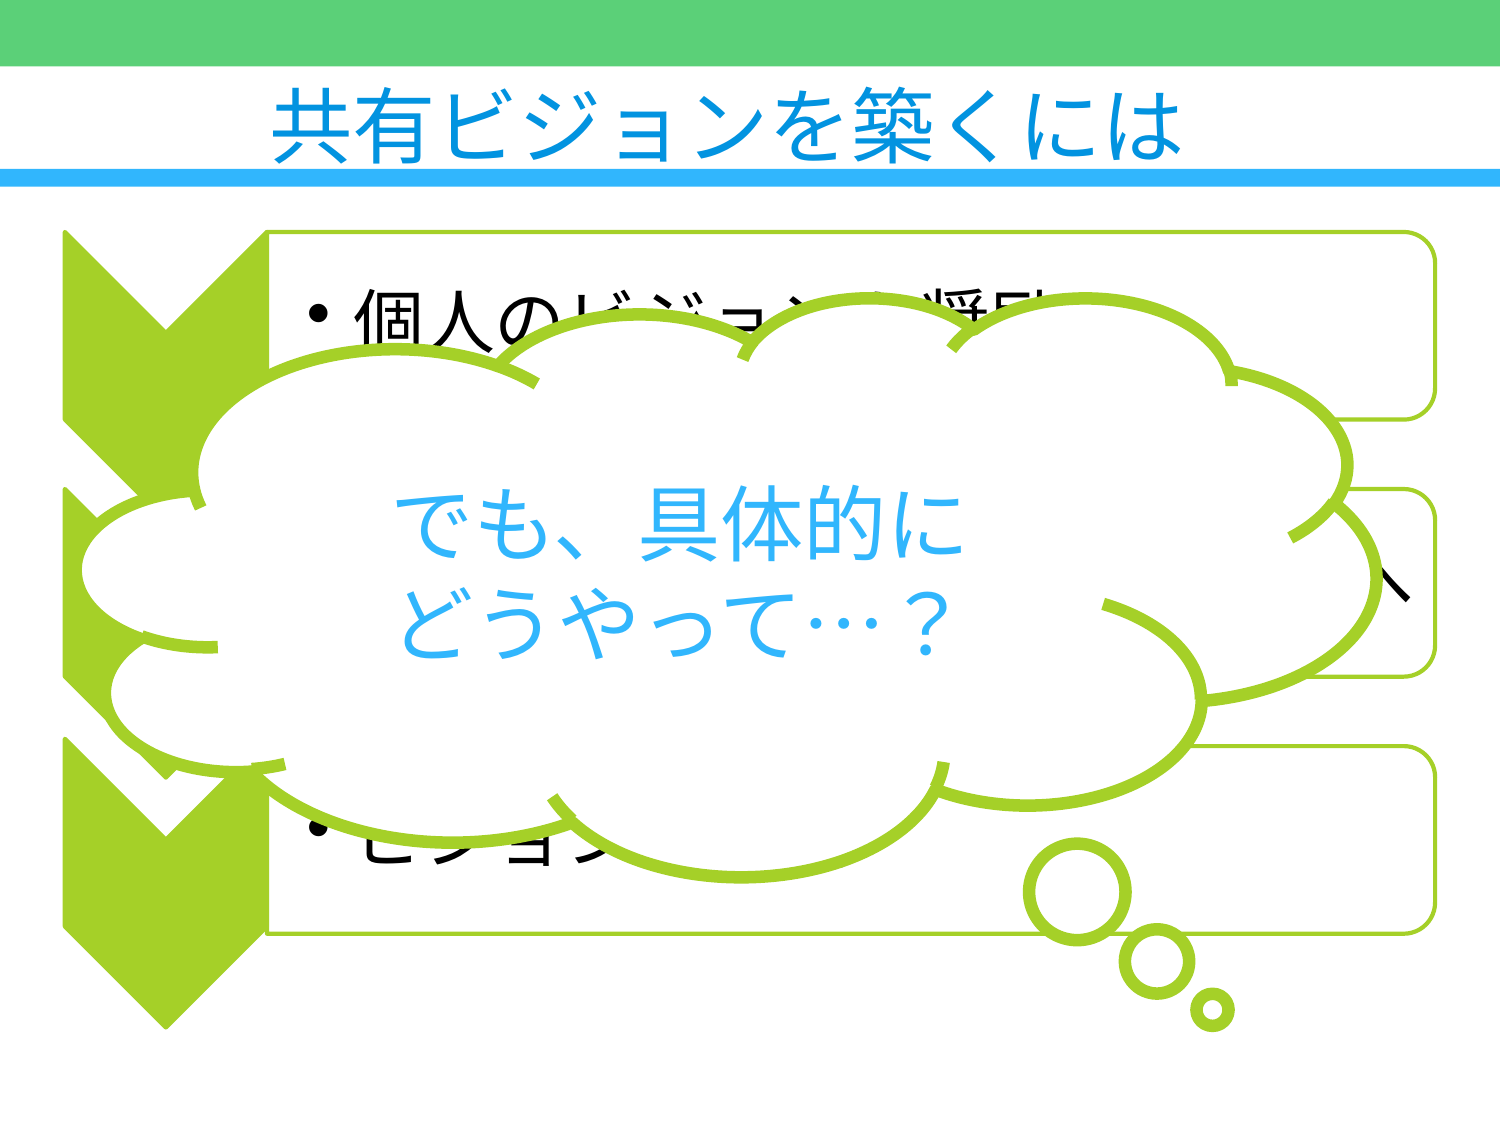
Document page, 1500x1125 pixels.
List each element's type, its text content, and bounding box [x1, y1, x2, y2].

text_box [64, 231, 1436, 1036]
text_box [0, 167, 1500, 189]
text_box [0, 0, 1500, 68]
title 共有ビジョンを築くには [64, 70, 1390, 167]
